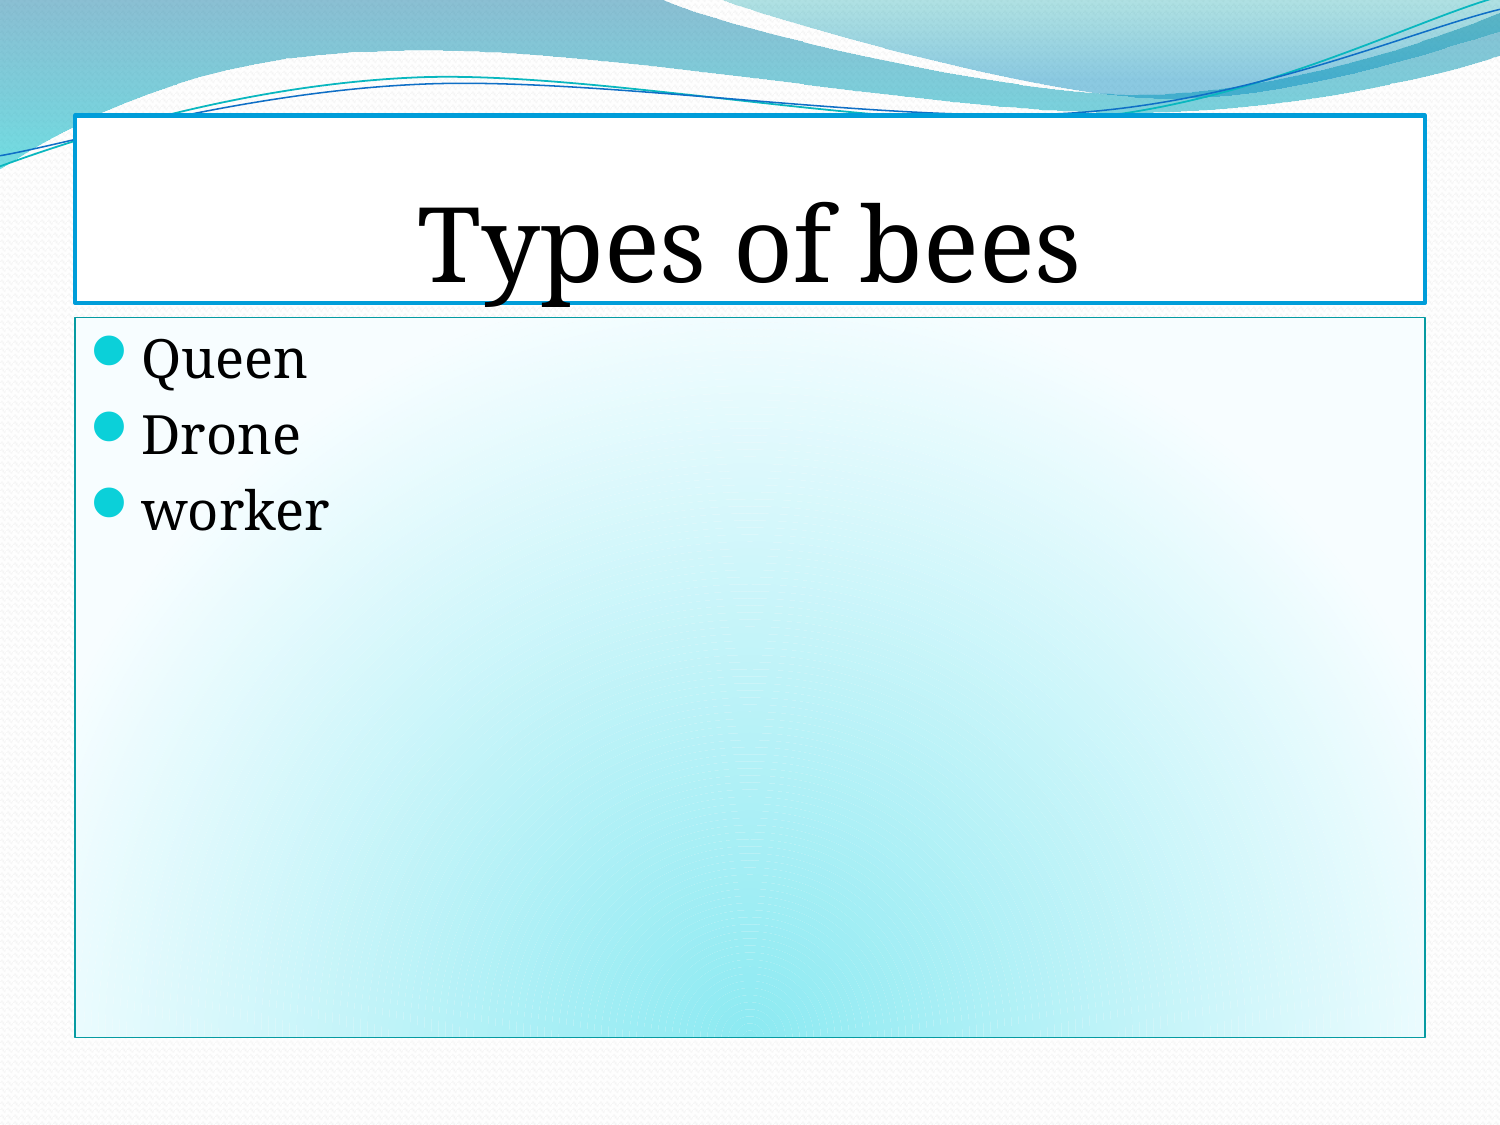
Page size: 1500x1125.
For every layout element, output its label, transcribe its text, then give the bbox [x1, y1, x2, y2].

title Types of bees [73, 113, 1427, 305]
list Queen Drone worker [74, 317, 1426, 1038]
